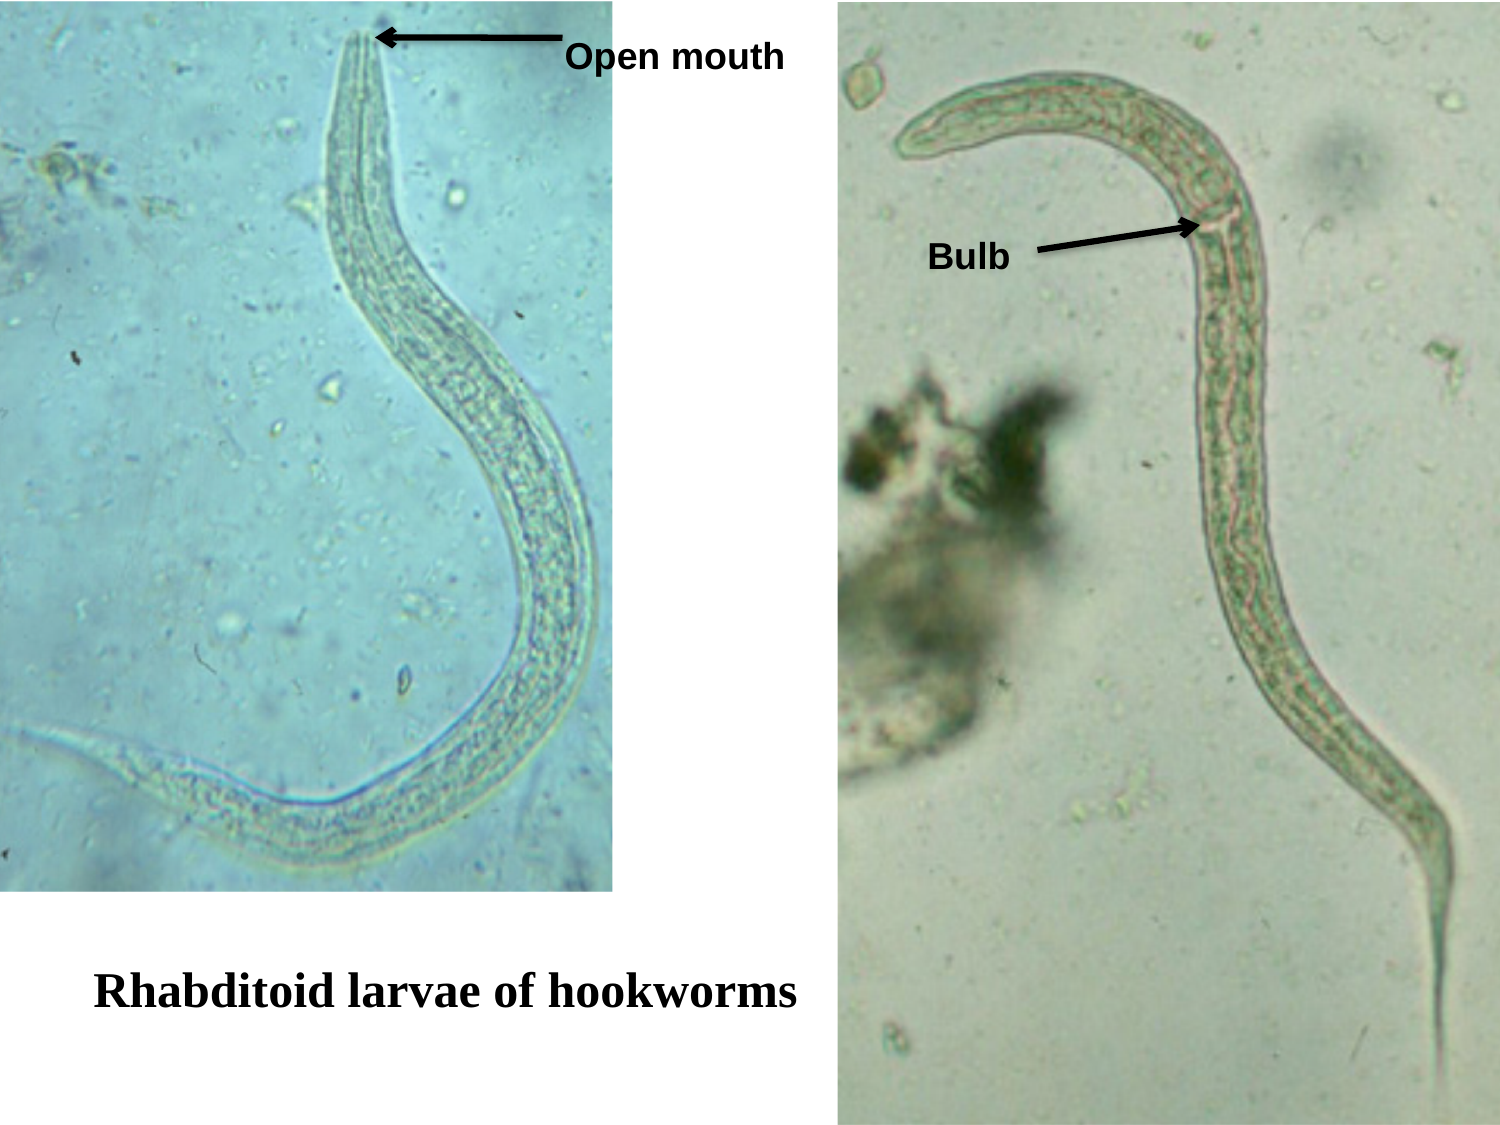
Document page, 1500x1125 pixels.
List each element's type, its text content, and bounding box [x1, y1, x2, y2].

text_box Open mouth [549, 24, 838, 85]
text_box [1037, 224, 1201, 251]
picture [0, 2, 1500, 1124]
text_box Bulb [912, 224, 1036, 230]
text_box Rhabditoid larvae of hookworms [78, 949, 813, 1025]
